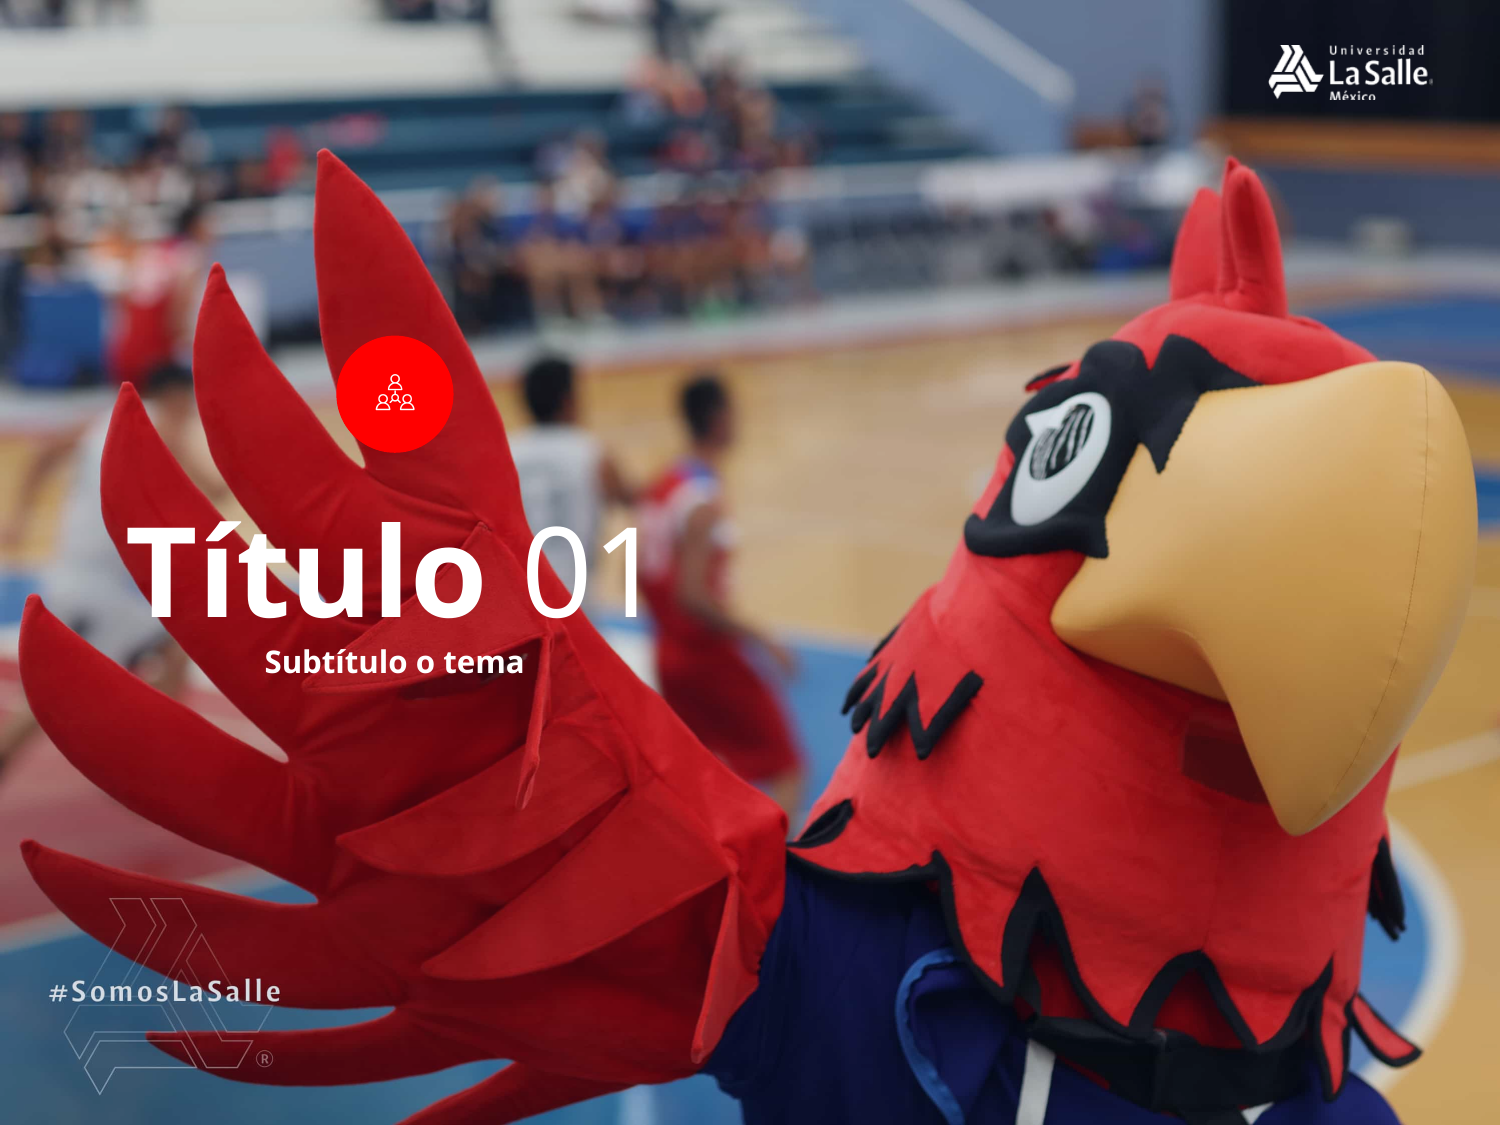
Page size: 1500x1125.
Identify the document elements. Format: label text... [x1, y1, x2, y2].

text_box Título 01 Subtítulo o tema [0, 447, 897, 855]
picture [365, 362, 425, 422]
text_box [0, 0, 1500, 1125]
text_box [335, 334, 455, 454]
picture [1268, 45, 1433, 100]
